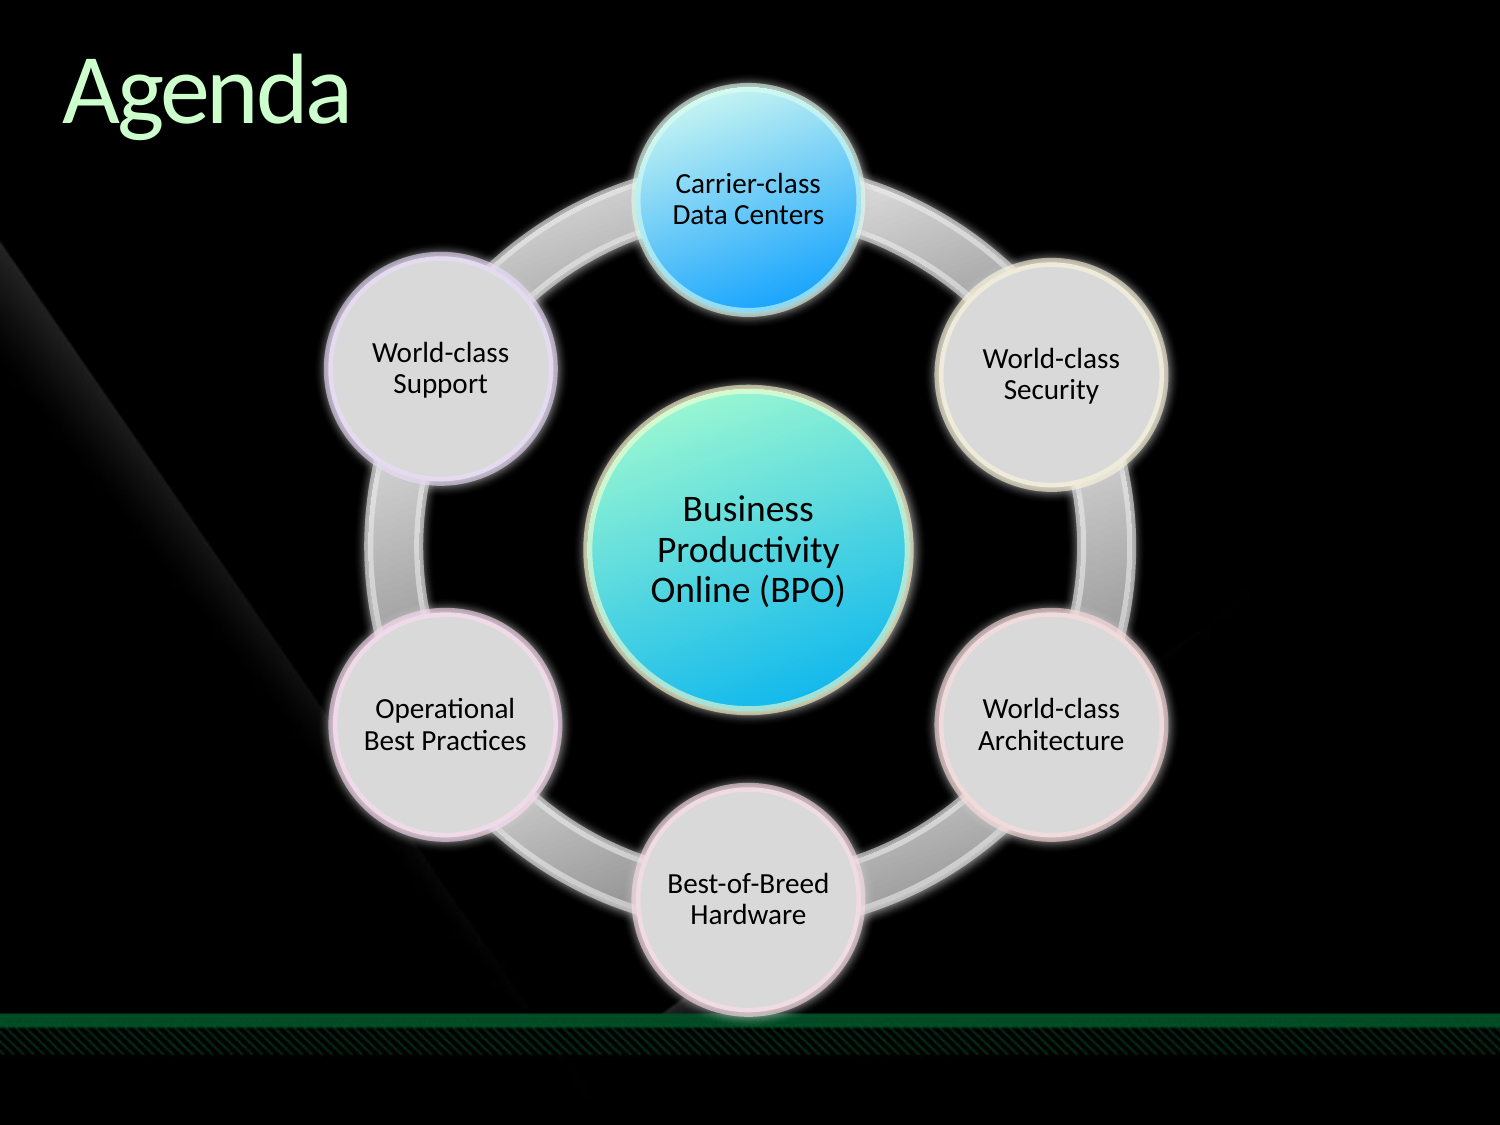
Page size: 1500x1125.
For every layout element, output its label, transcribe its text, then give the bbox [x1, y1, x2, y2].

picture [0, 0, 1500, 1125]
text_box World-class Architecture [934, 607, 1169, 842]
title Agenda [62, 37, 1438, 147]
text_box [499, 800, 634, 911]
text_box [864, 801, 1000, 912]
text_box Best-of-Breed Hardware [631, 782, 866, 1017]
text_box World-class Security [934, 257, 1169, 492]
text_box [1072, 473, 1137, 626]
text_box [364, 473, 428, 625]
text_box Business Productivity Online (BPO) [583, 384, 914, 716]
text_box Operational Best Practices [328, 607, 563, 842]
text_box Carrier-class Data Centers [631, 82, 866, 317]
text_box World-class Support [323, 251, 558, 486]
text_box [867, 180, 1006, 295]
text_box [495, 181, 631, 296]
